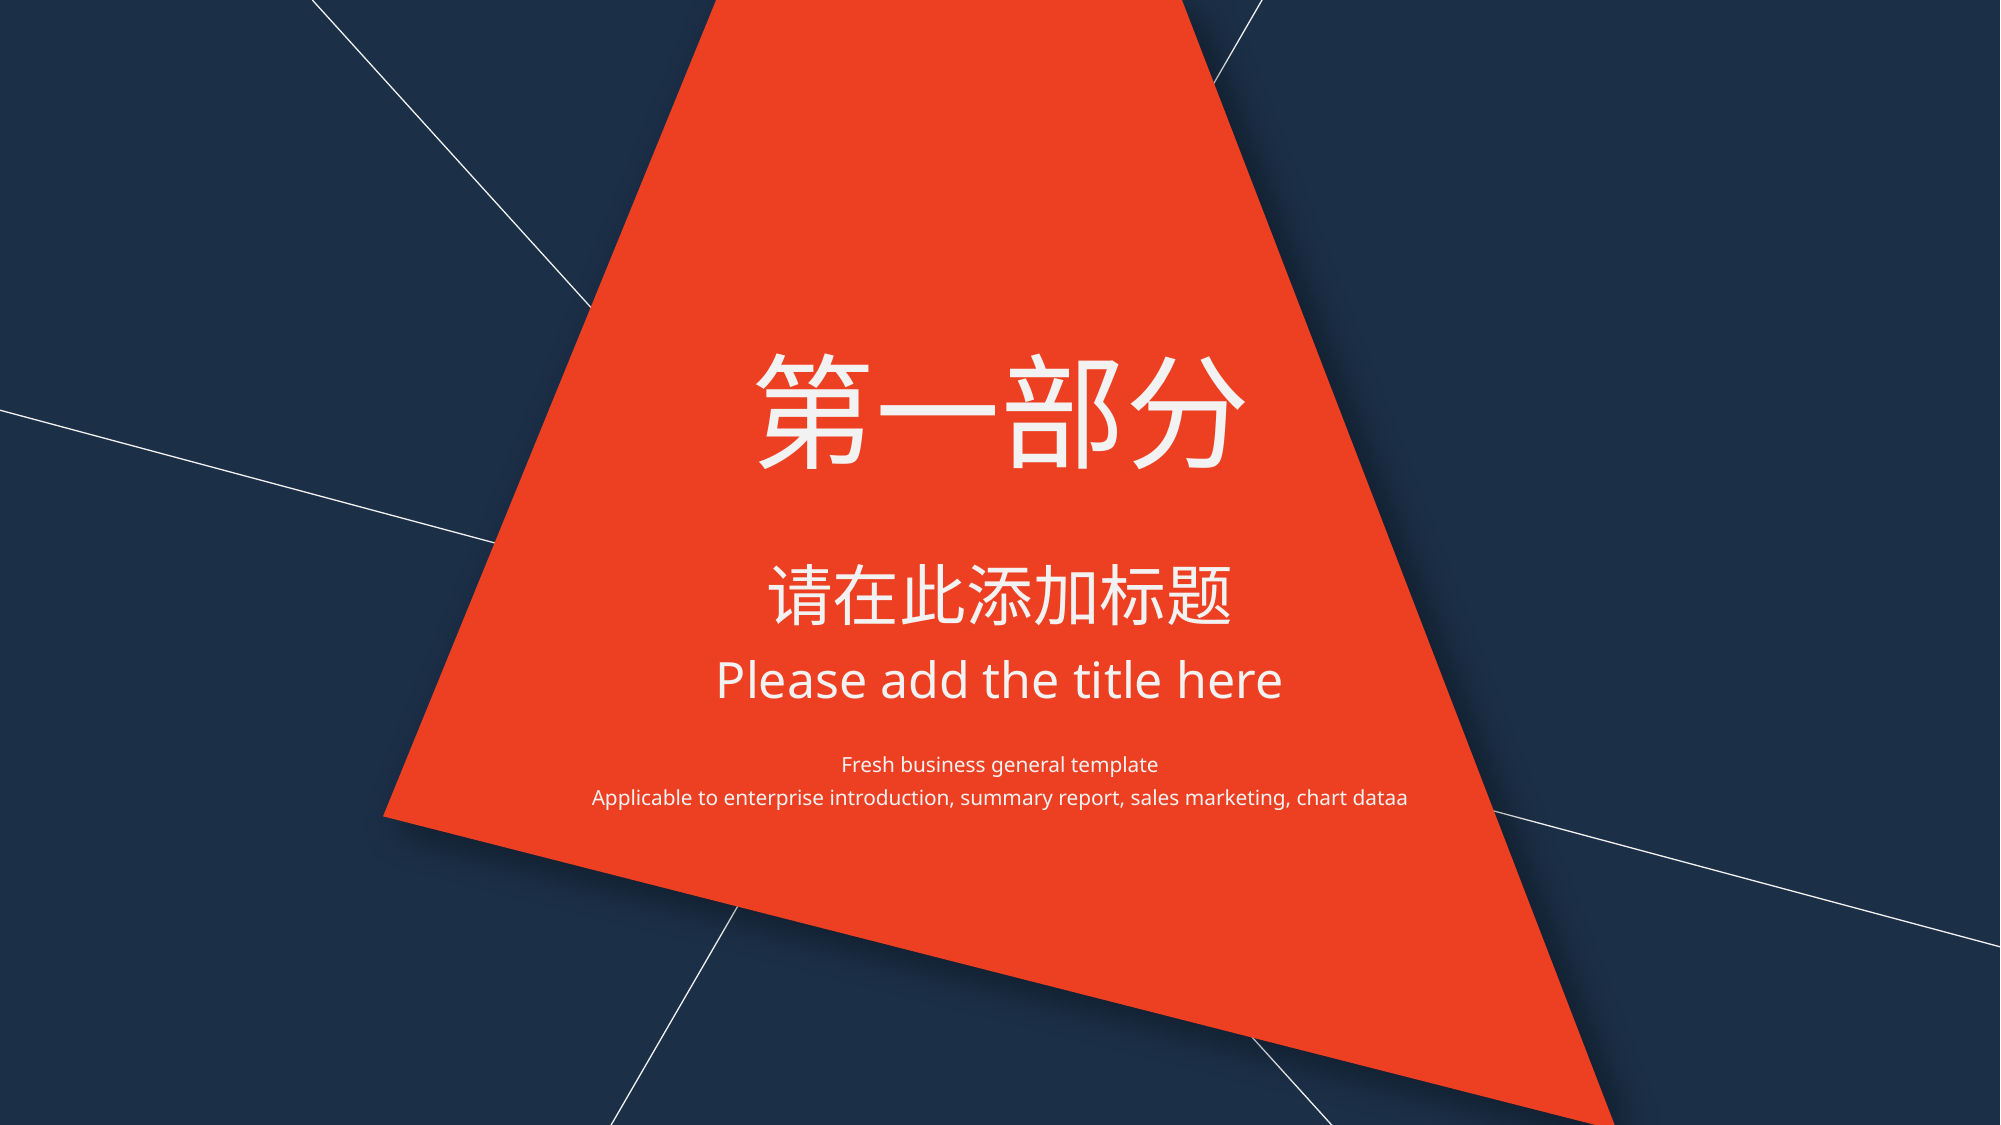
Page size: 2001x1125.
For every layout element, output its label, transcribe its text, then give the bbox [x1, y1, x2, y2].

text_box [385, 817, 1615, 1125]
text_box Fresh business general template Applicable to enterprise introduction, summary report, sales marketing, chart dataa [383, 737, 1617, 817]
text_box Please add the title here [701, 641, 1299, 716]
text_box 第一部分 [735, 326, 1265, 492]
text_box 请在此添加标题 [709, 546, 1291, 642]
text_box [415, 0, 1466, 737]
